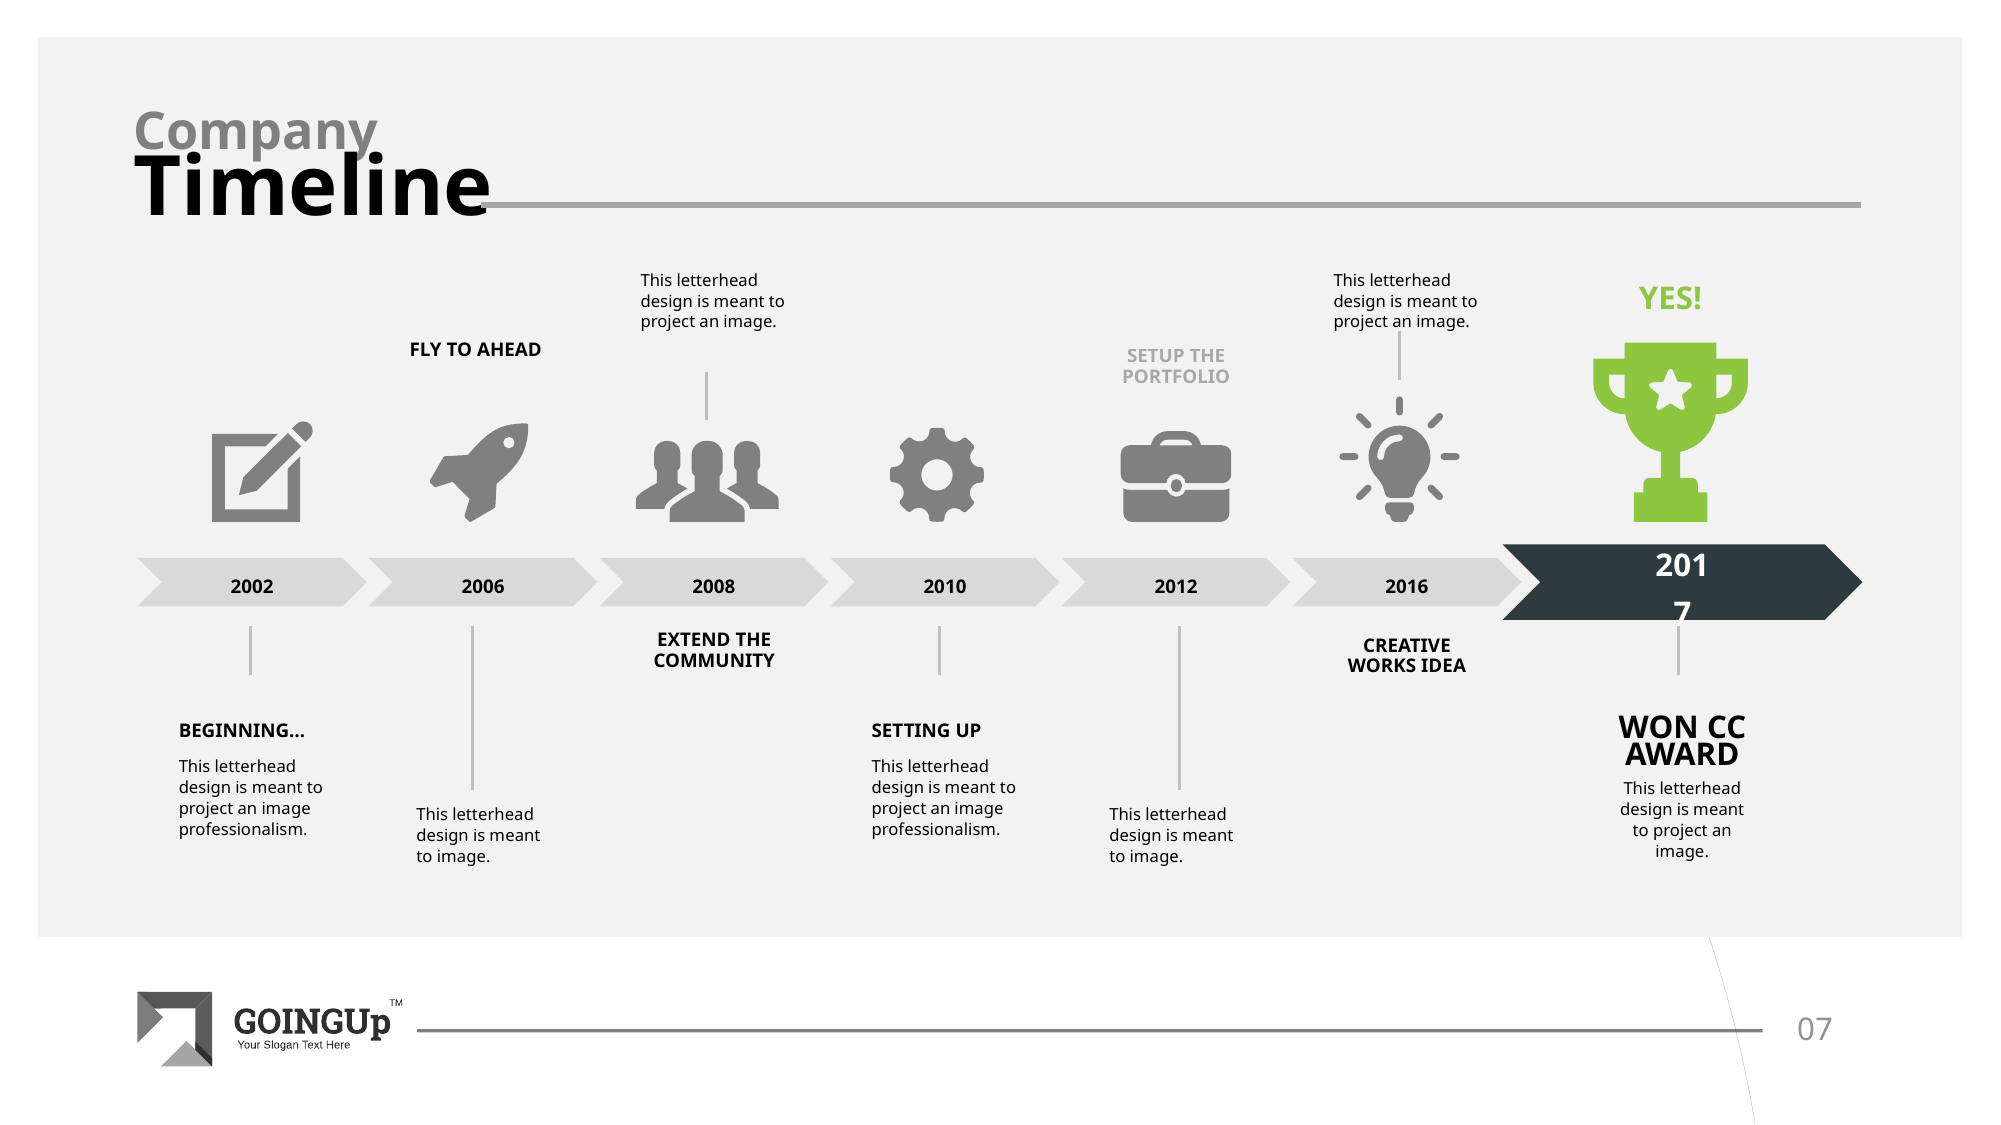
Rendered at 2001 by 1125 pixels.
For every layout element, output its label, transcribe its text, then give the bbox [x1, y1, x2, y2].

text_box [1385, 502, 1414, 522]
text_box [178, 713, 326, 839]
text_box [726, 440, 779, 509]
text_box EXTEND THE COMMUNITY [640, 633, 788, 668]
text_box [118, 79, 1861, 245]
slide_number 07 [1767, 983, 1863, 1079]
text_box [1339, 453, 1359, 461]
text_box [599, 557, 829, 607]
text_box [1355, 484, 1372, 501]
text_box [1427, 412, 1444, 429]
text_box CREATIVE WORKS IDEA [1333, 639, 1481, 673]
text_box 2006 [447, 561, 519, 603]
text_box 2008 [678, 561, 750, 603]
text_box This letterhead design is meant to project an image. [1333, 262, 1481, 338]
text_box [669, 440, 745, 522]
text_box [1170, 478, 1182, 493]
text_box [292, 421, 313, 442]
text_box FLY TO AHEAD [409, 332, 557, 367]
text_box [1355, 412, 1372, 429]
text_box [1427, 484, 1444, 501]
text_box [36, 36, 1963, 938]
text_box 2002 [216, 561, 288, 603]
text_box 2017 [1646, 561, 1719, 603]
text_box WON CC AWARD [1609, 713, 1756, 776]
text_box This letterhead design is meant to image. [416, 796, 550, 873]
text_box [212, 433, 301, 522]
text_box [1061, 557, 1291, 607]
text_box 2012 [1140, 561, 1212, 603]
text_box This letterhead design is meant to project an image. [640, 262, 788, 338]
text_box [1120, 431, 1232, 484]
text_box [1123, 488, 1230, 522]
text_box [238, 432, 302, 496]
text_box [1292, 557, 1522, 607]
text_box [635, 440, 688, 509]
text_box This letterhead design is meant to image. [1109, 796, 1243, 873]
text_box [830, 557, 1060, 607]
text_box [1440, 453, 1460, 461]
text_box SETUP THE PORTFOLIO [1102, 344, 1250, 389]
text_box 2010 [909, 561, 981, 603]
text_box [368, 557, 598, 607]
text_box [1593, 342, 1748, 522]
text_box [429, 423, 529, 522]
text_box 2016 [1371, 561, 1443, 603]
text_box [1396, 396, 1403, 416]
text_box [871, 713, 1019, 839]
text_box This letterhead design is meant to project an image. [1616, 781, 1749, 857]
text_box [1368, 425, 1431, 498]
text_box [1502, 544, 1863, 620]
text_box [889, 427, 984, 522]
text_box YES! [1597, 278, 1744, 326]
text_box [137, 557, 367, 607]
